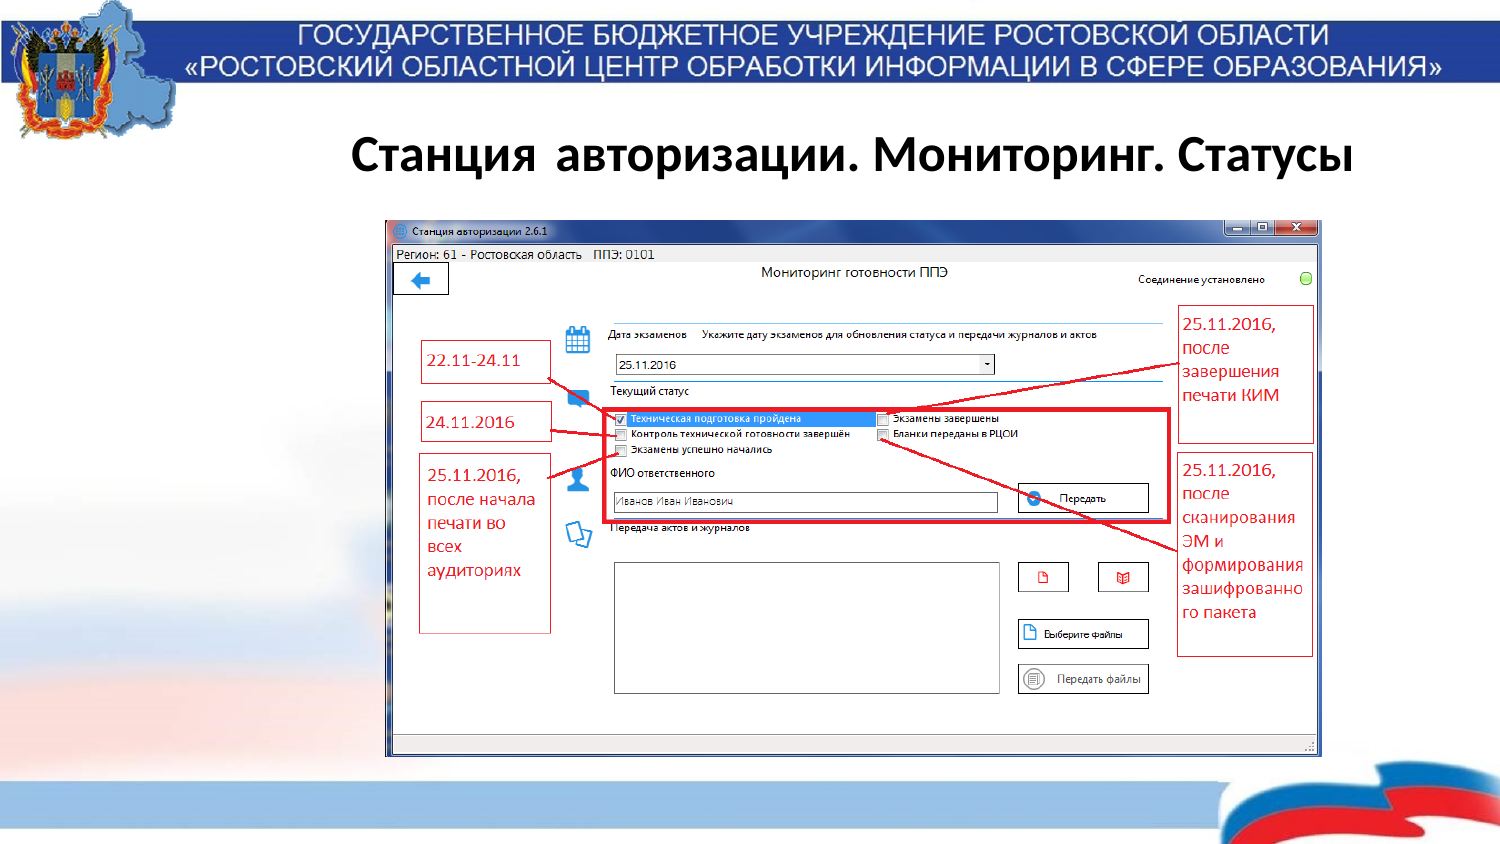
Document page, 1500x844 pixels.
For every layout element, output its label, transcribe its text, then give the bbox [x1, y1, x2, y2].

picture [0, 0, 1500, 844]
title Станция авторизации. Мониторинг. Статусы [206, 67, 1500, 231]
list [385, 220, 1322, 757]
